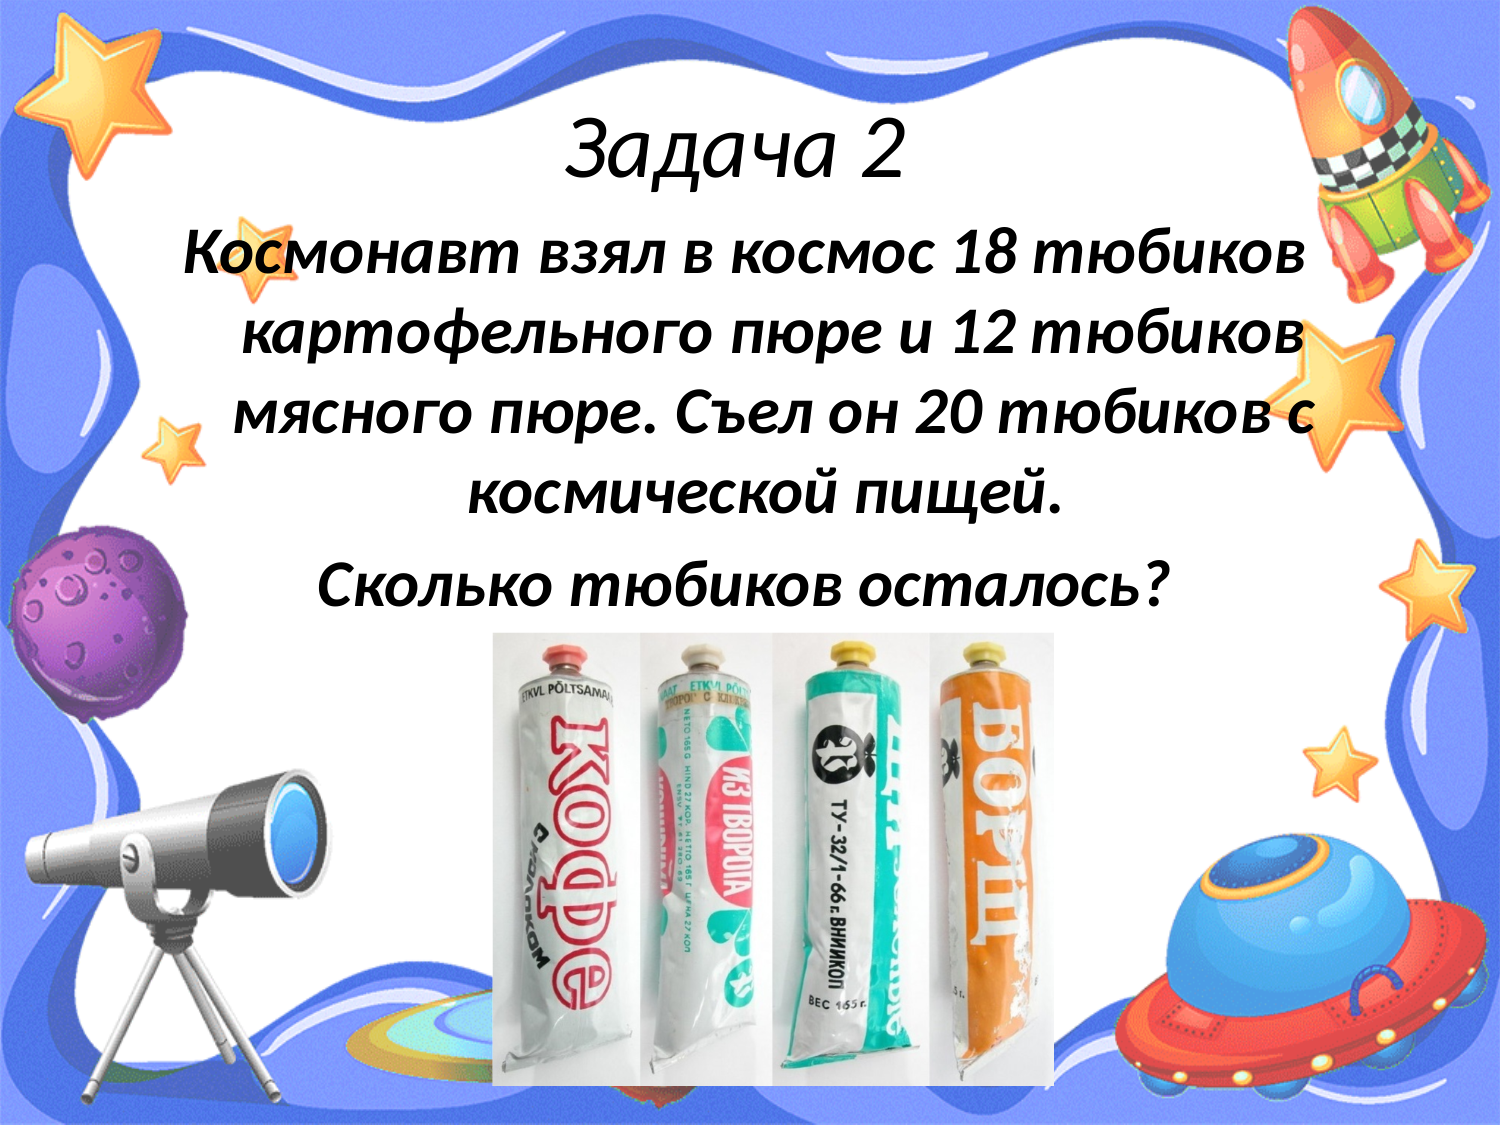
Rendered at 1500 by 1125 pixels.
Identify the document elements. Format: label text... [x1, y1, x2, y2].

picture [493, 578, 1054, 1125]
list Космонавт взял в космос 18 тюбиков картофельного пюре и 12 тюбиков мясного пюре. Съел он 20 тюбиков с космической пищей. Сколько тюбиков осталось? [70, 199, 1421, 739]
title Задача 2 [70, 46, 1421, 199]
